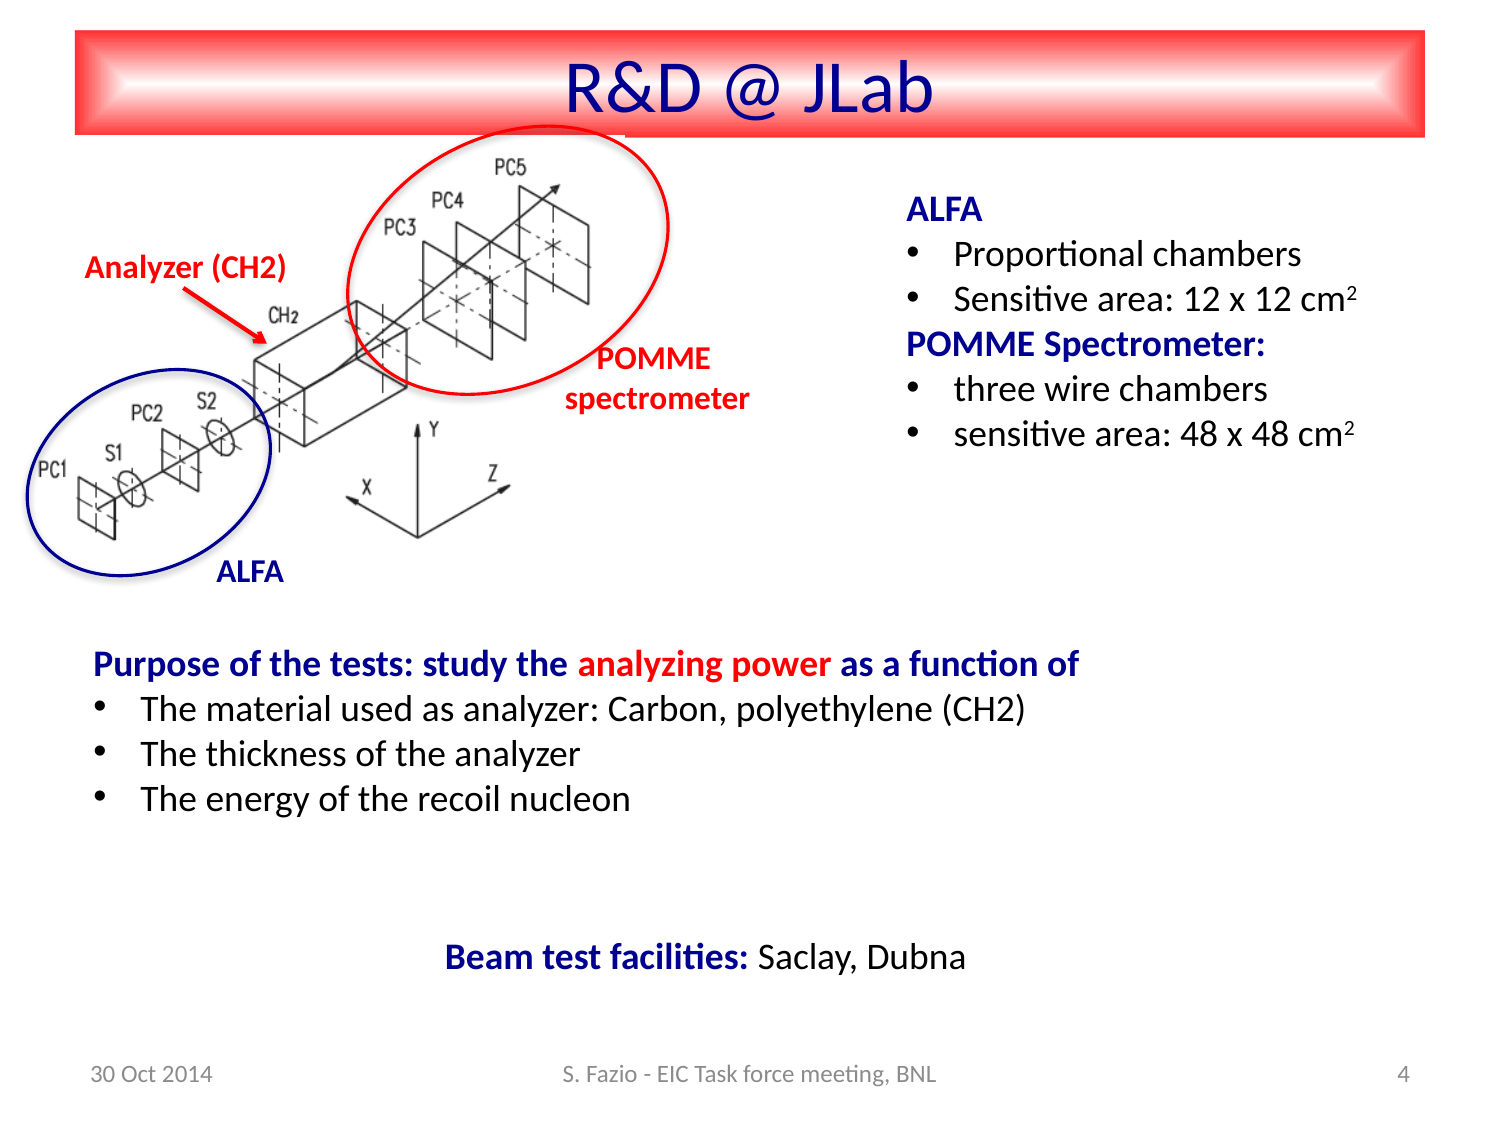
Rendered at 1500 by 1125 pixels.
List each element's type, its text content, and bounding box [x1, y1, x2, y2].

text_box Beam test facilities: Saclay, Dubna [430, 924, 982, 985]
footer S. Fazio - EIC Task force meeting, BNL [512, 1042, 988, 1103]
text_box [182, 287, 267, 344]
text_box POMME spectrometer [629, 329, 766, 424]
text_box R&D @ JLab [74, 30, 1425, 138]
text_box [629, 148, 669, 321]
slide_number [75, 1042, 425, 1103]
slide_number 4 [1074, 1042, 1425, 1103]
text_box ALFA Proportional chambers Sensitive area: 12 x 12 cm2 POMME Spectrometer: three wire chambers sensitive area: 48 x 48 cm2 [891, 177, 1373, 462]
text_box Purpose of the tests: study the analyzing power as a function of The material used as analyzer: Carbon, polyethylene (CH2) The thickness of the analyzer The energy of the recoil nucleon [78, 631, 1095, 826]
text_box [494, 125, 598, 133]
text_box [62, 561, 188, 577]
picture [0, 135, 625, 553]
text_box ALFA [201, 561, 307, 597]
